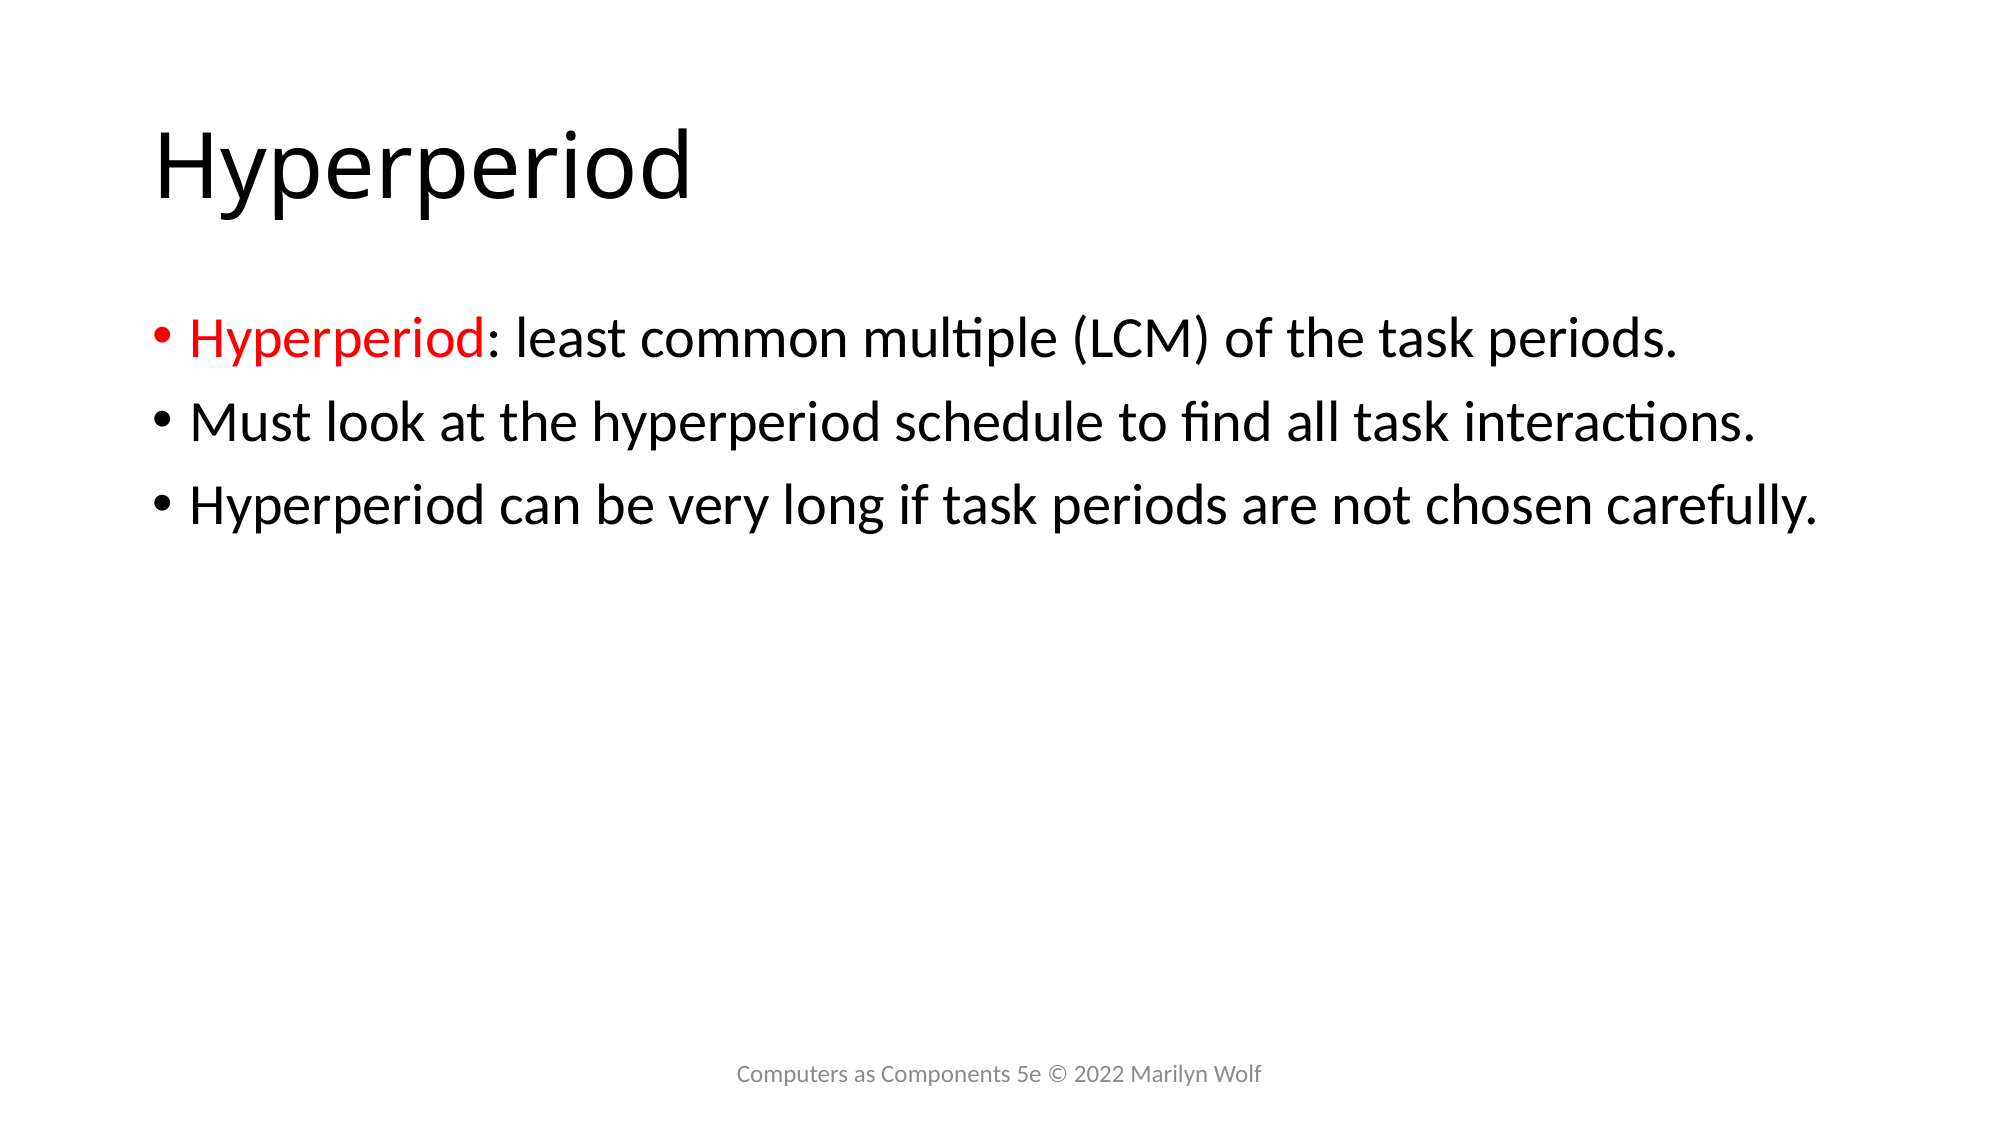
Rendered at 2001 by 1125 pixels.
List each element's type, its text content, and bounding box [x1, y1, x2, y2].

title Hyperperiod [137, 59, 1863, 278]
list Hyperperiod: least common multiple (LCM) of the task periods. Must look at the hyperperiod schedule to find all task interactions. Hyperperiod can be very long if task periods are not chosen carefully. [137, 299, 1863, 1014]
footer Computers as Components 5e © 2022 Marilyn Wolf [662, 1042, 1338, 1103]
